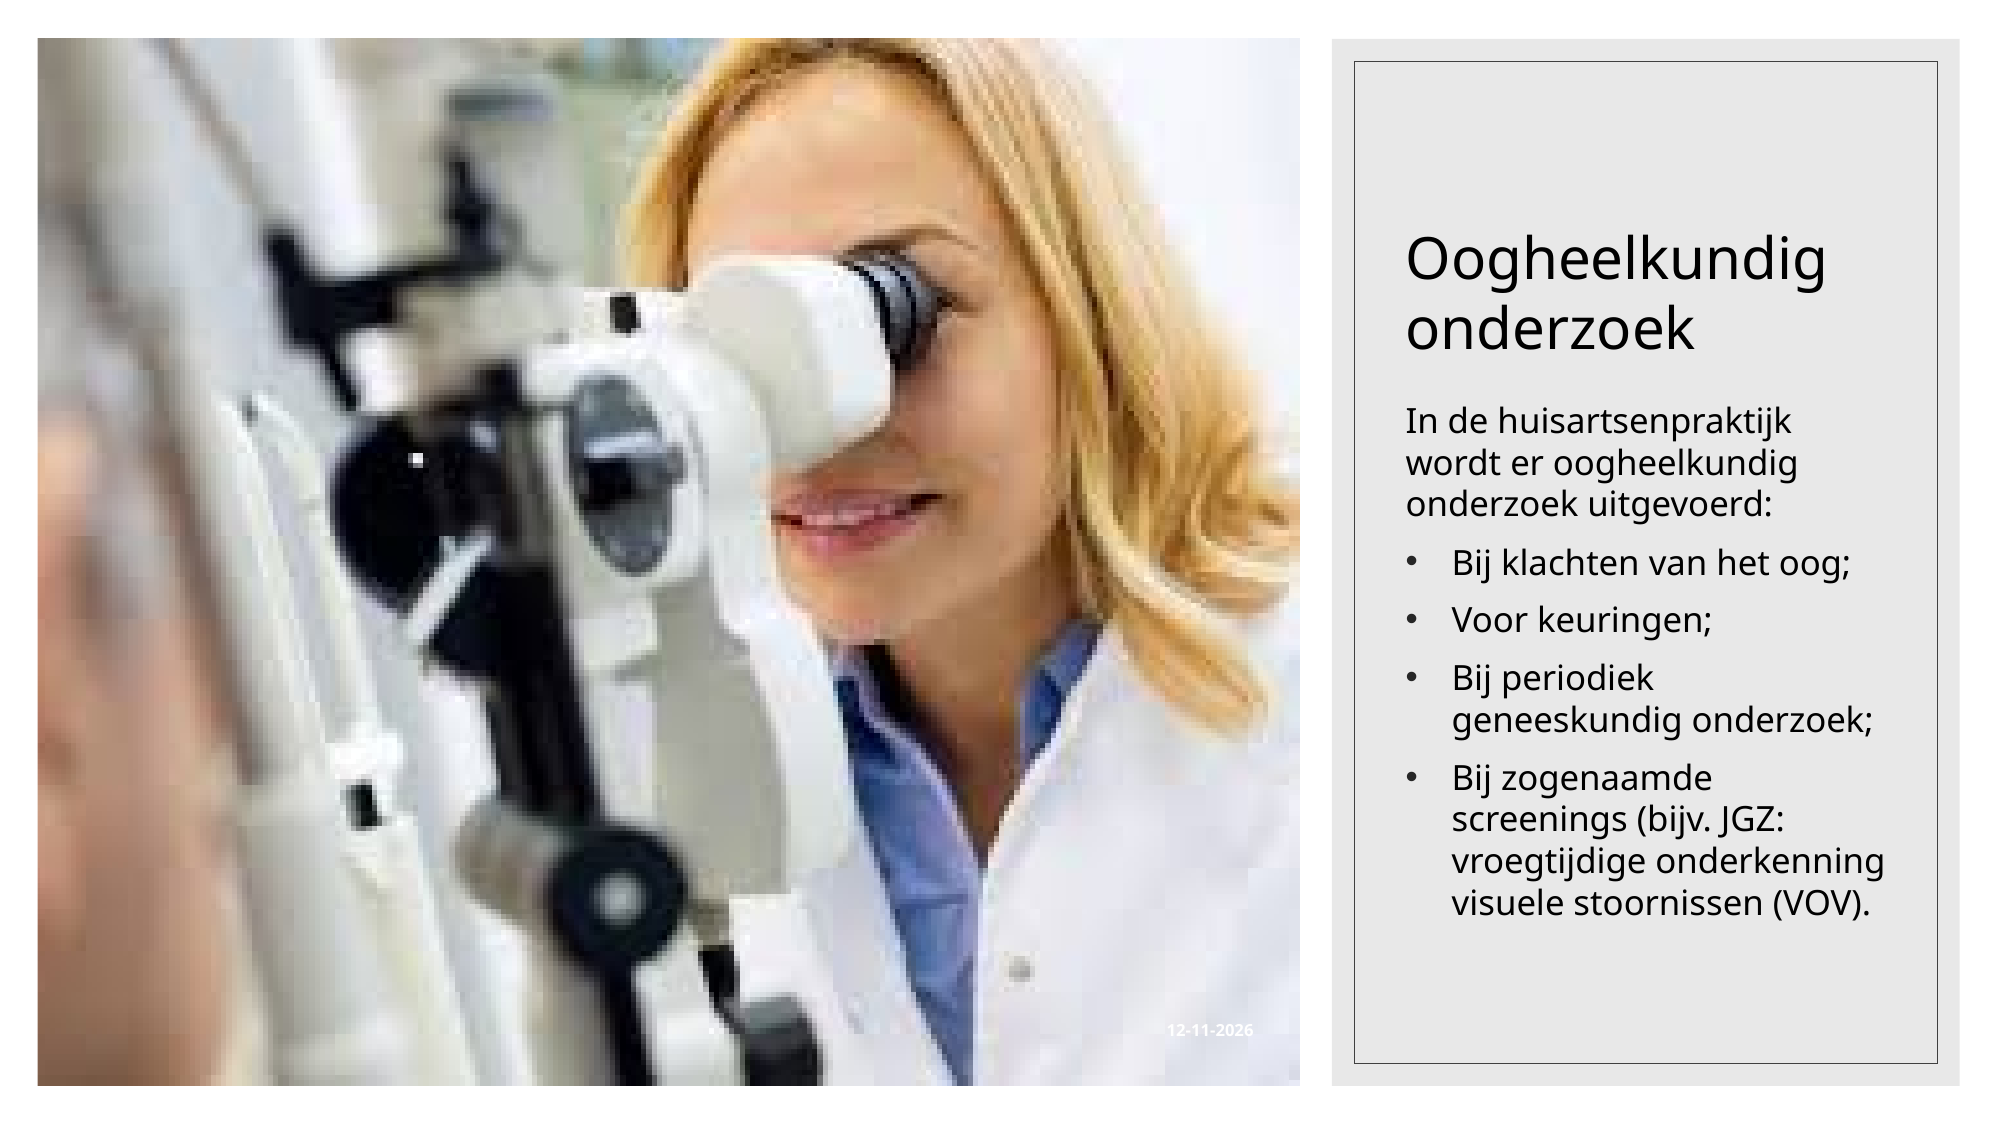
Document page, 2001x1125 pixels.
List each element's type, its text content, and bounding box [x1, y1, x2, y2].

picture [37, 38, 1300, 1086]
list In de huisartsenpraktijk wordt er oogheelkundig onderzoek uitgevoerd: Bij klachten van het oog; Voor keuringen; Bij periodiek geneeskundig onderzoek; Bij zogenaamde screenings (bijv. JGZ: vroegtijdige onderkenning visuele stoornissen (VOV). [1390, 391, 1907, 968]
title Oogheelkundig onderzoek [1390, 98, 1907, 369]
